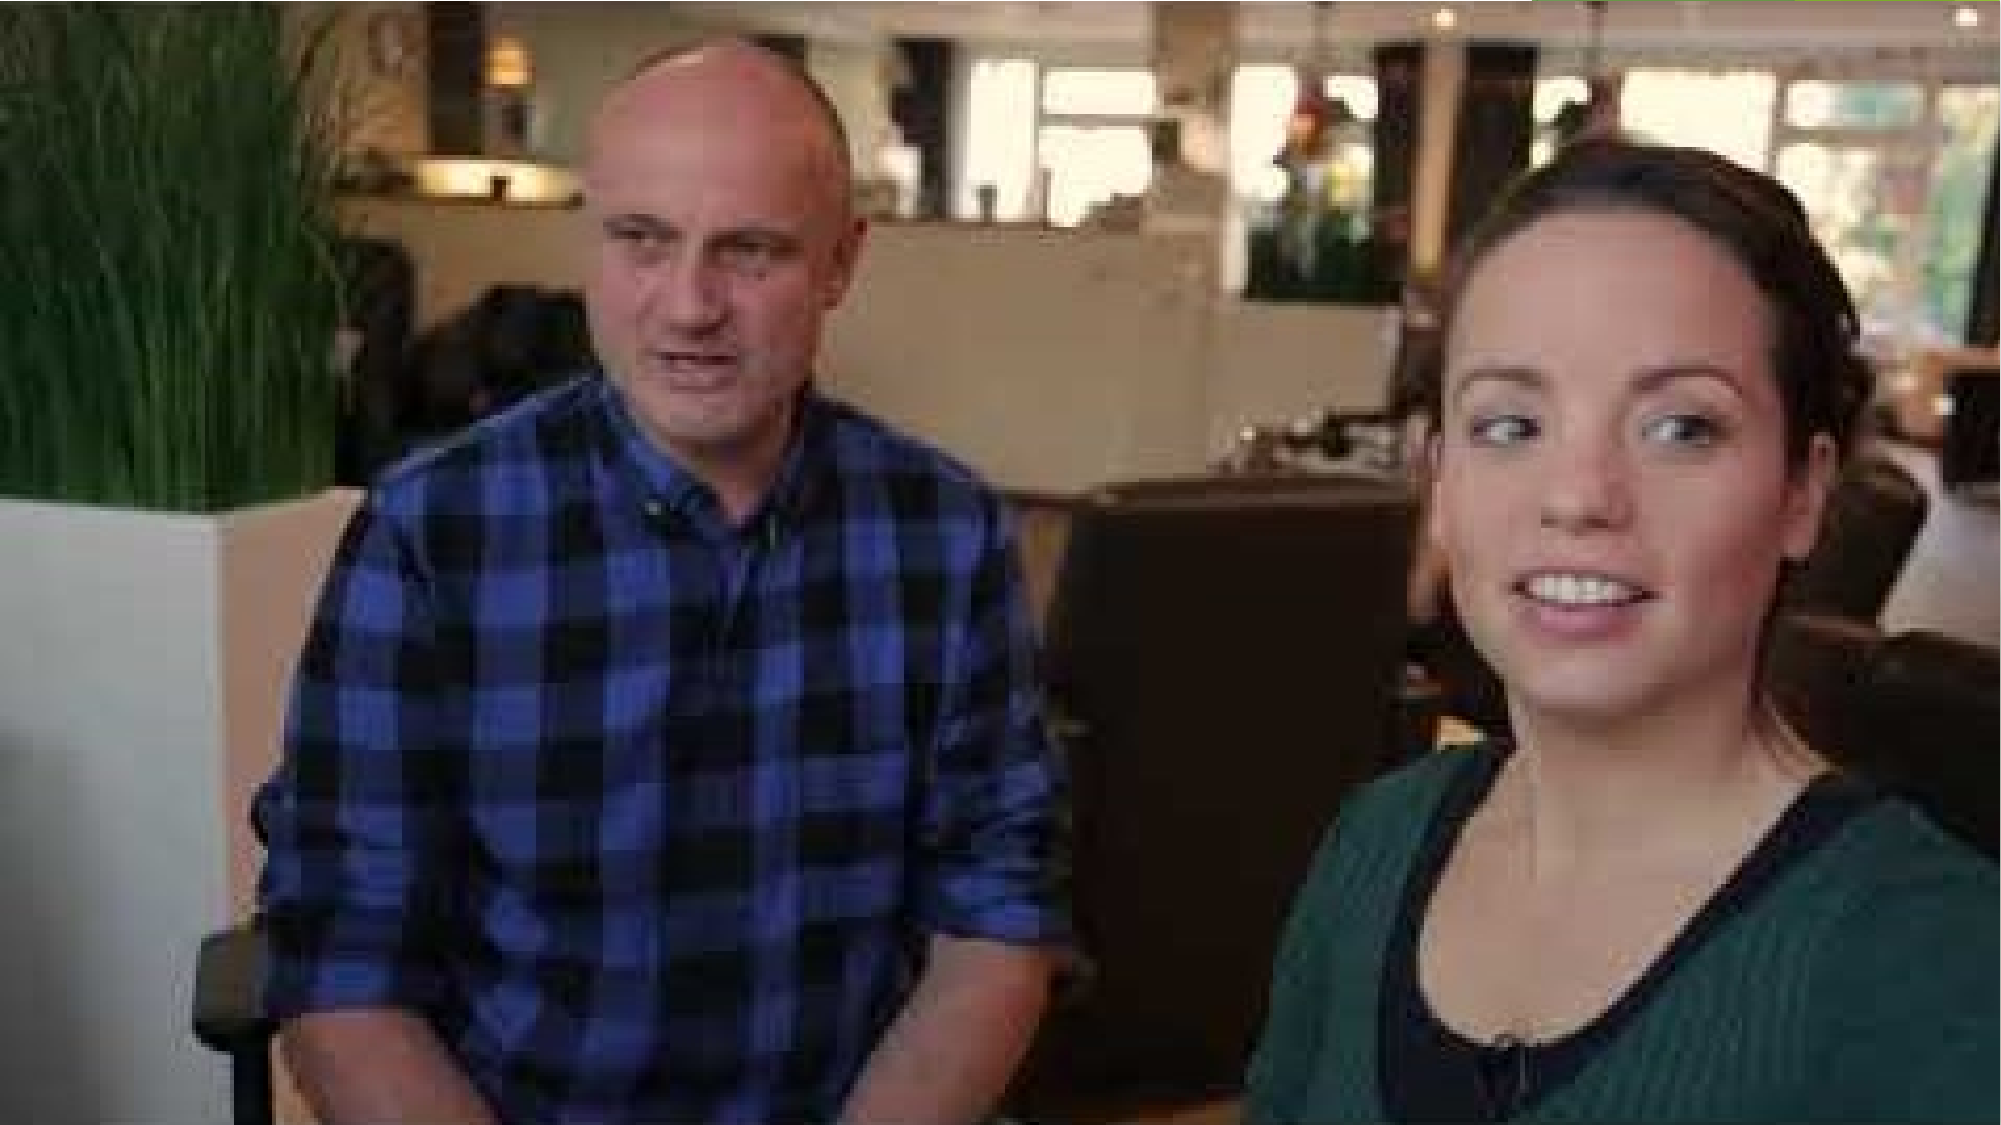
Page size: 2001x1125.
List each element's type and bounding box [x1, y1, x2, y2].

list [0, 0, 2000, 1125]
